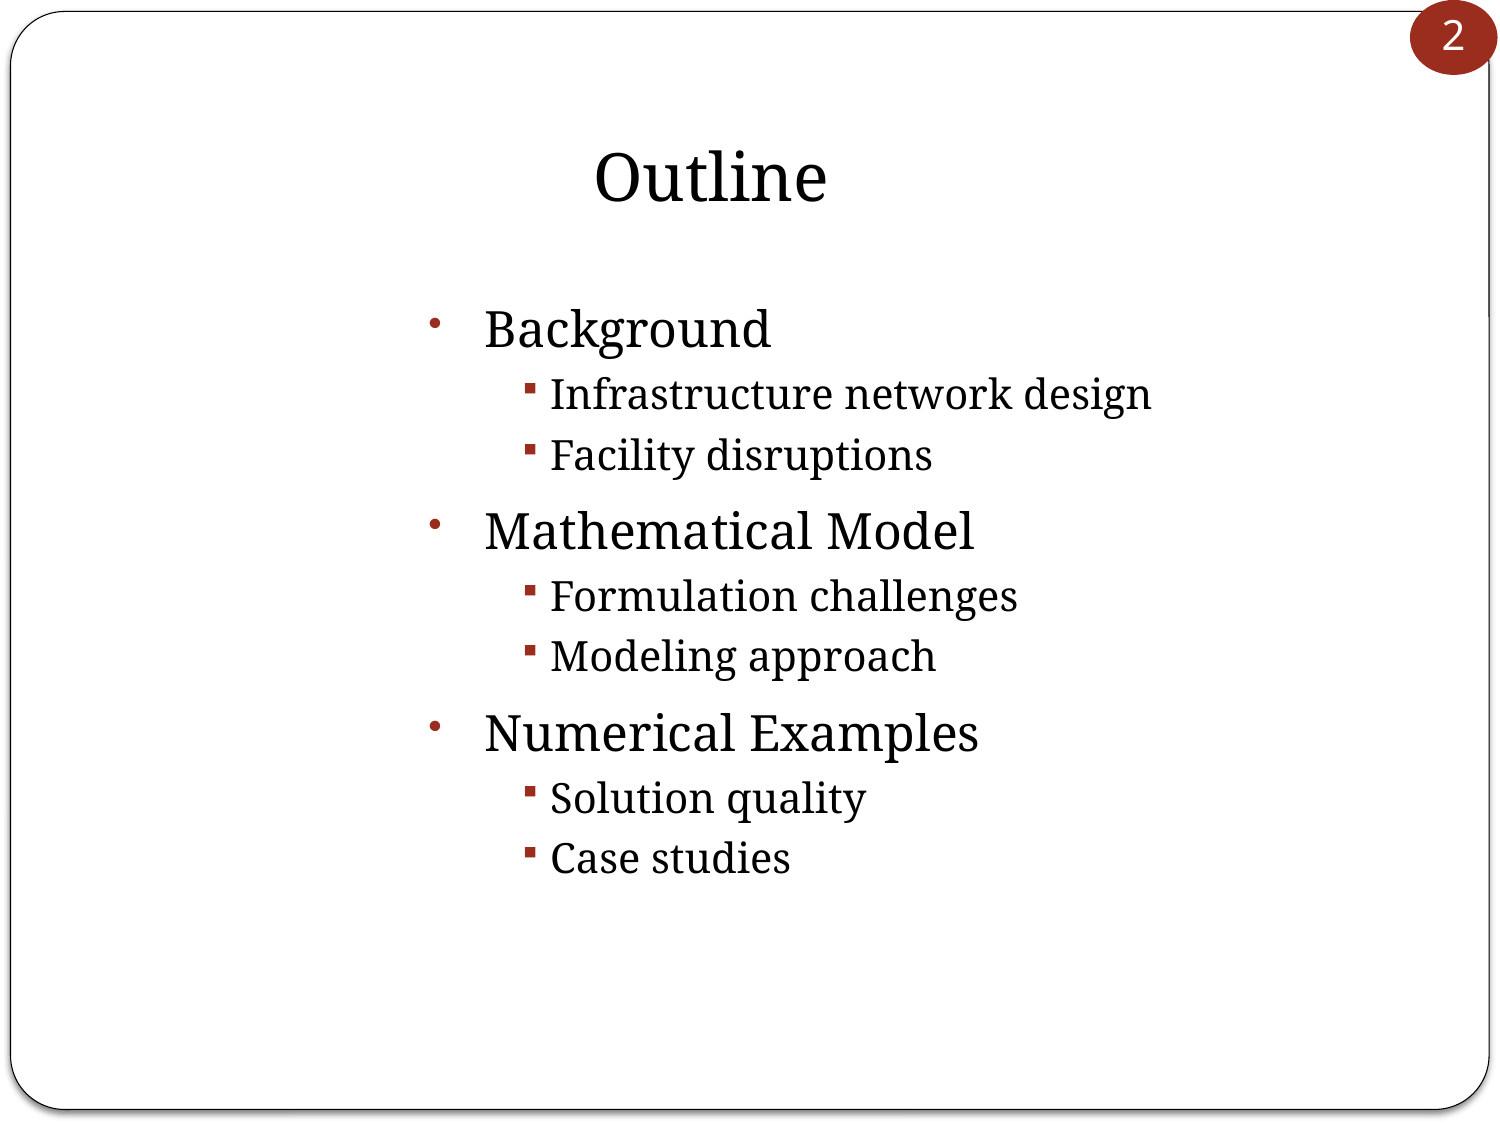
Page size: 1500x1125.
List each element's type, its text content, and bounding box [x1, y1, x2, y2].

title Outline [73, 101, 1349, 230]
text_box Background Infrastructure network design Facility disruptions Mathematical Model Formulation challenges Modeling approach Numerical Examples Solution quality Case studies [413, 290, 1258, 1015]
